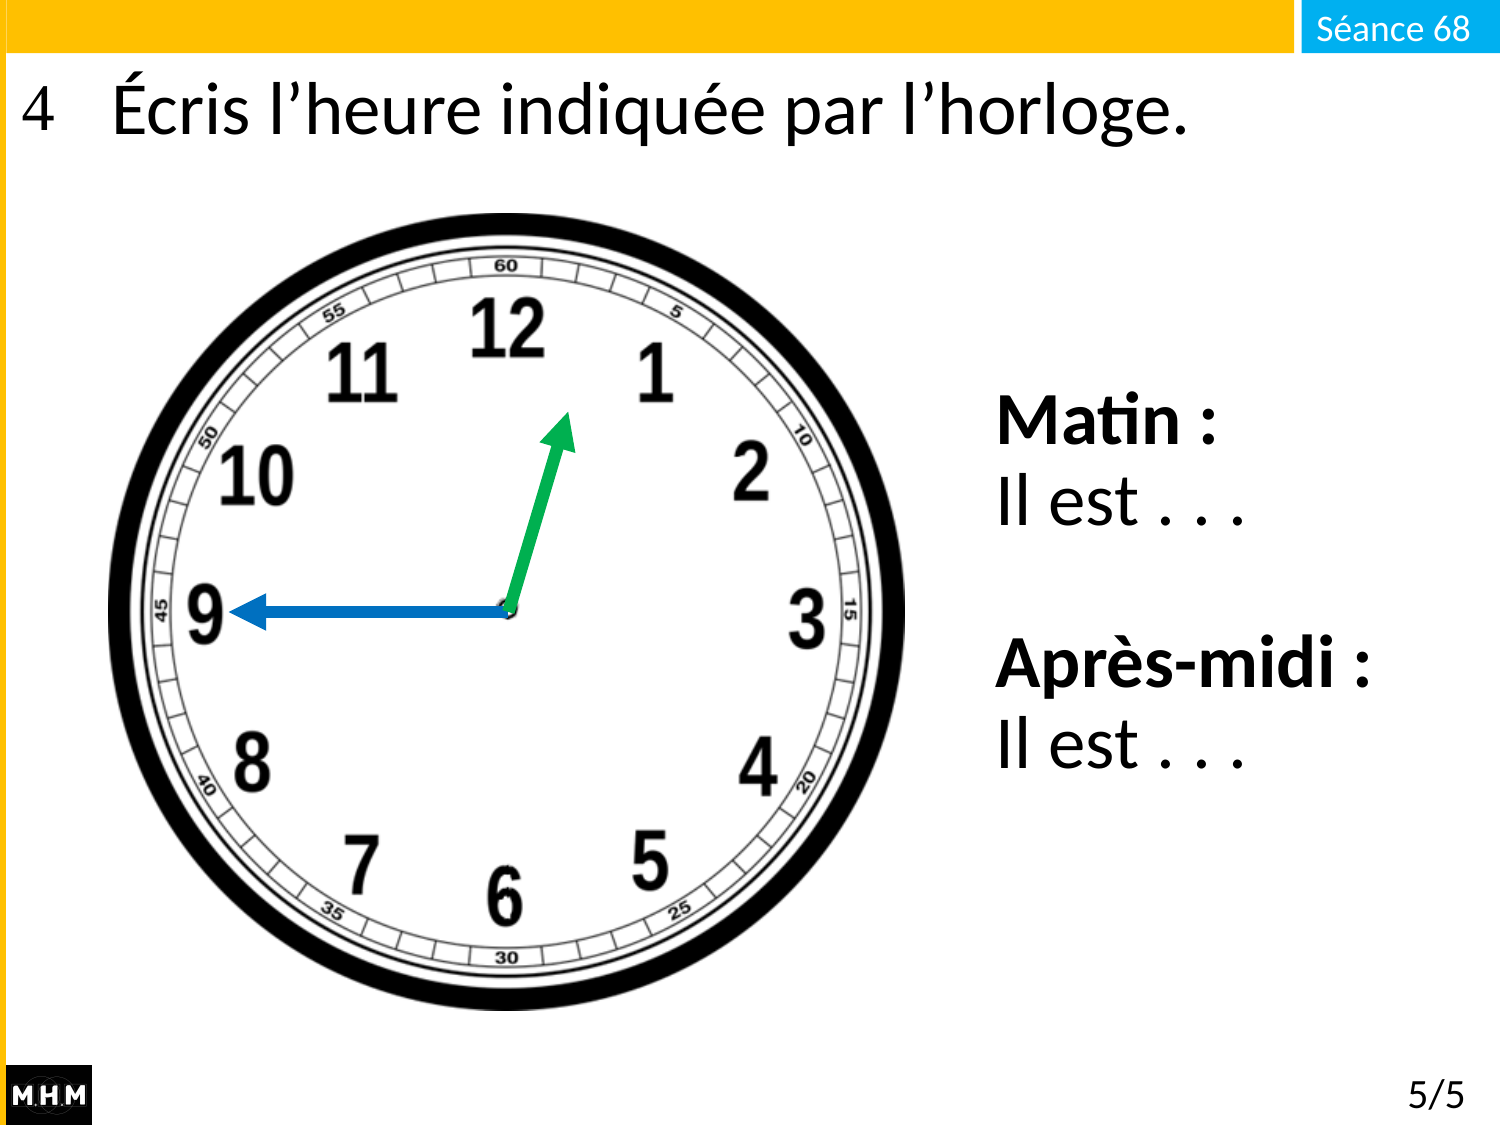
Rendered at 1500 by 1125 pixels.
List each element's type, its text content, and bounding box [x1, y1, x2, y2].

picture [108, 213, 905, 1011]
picture [6, 1065, 92, 1125]
text_box Matin : Il est . . . Après-midi : Il est . . . [980, 301, 1500, 863]
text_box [508, 411, 569, 612]
list 5/5 [1373, 1064, 1500, 1125]
title Écris l’heure indiquée par l’horloge. [96, 60, 1391, 160]
